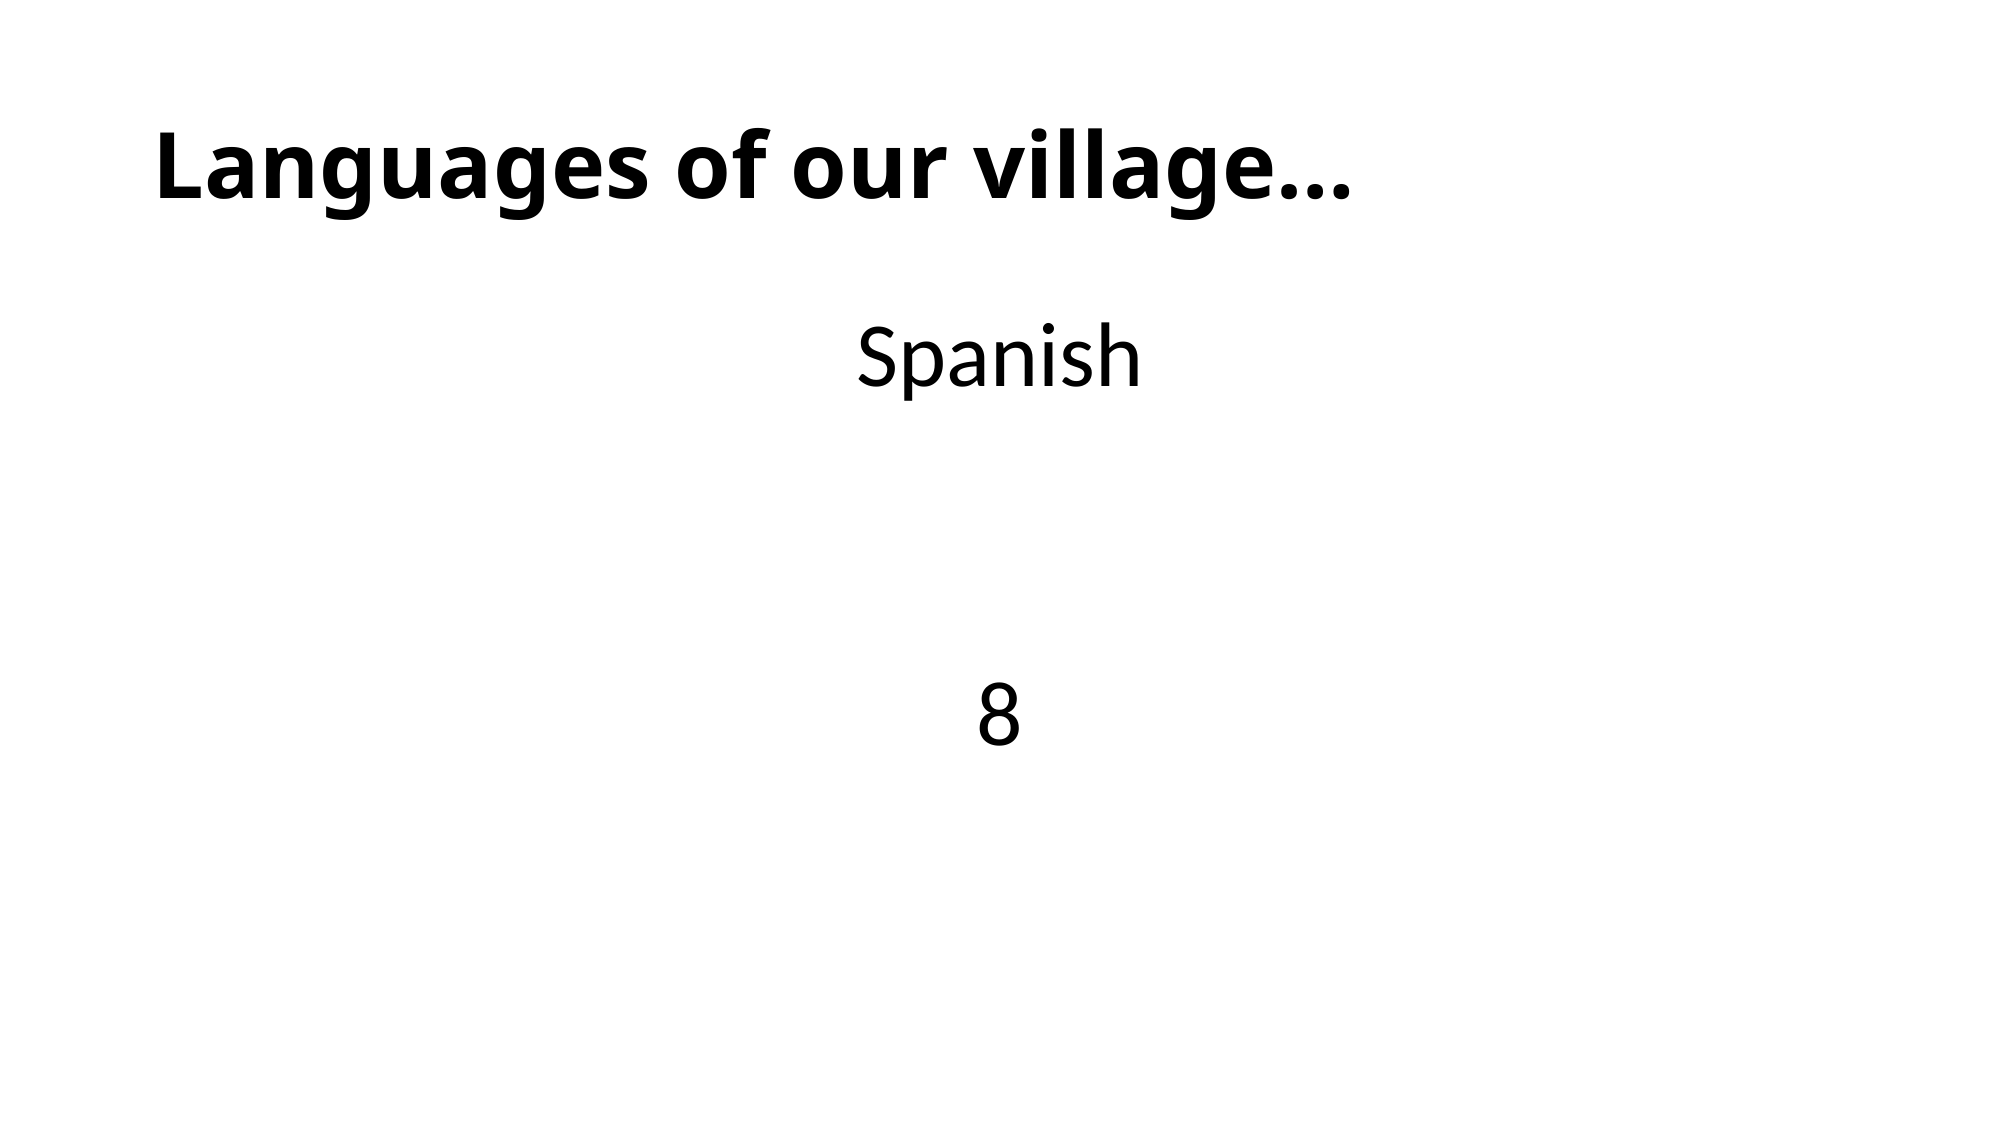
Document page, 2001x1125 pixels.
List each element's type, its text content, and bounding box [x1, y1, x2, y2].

list Spanish 8 [137, 299, 1863, 1014]
title Languages of our village… [137, 59, 1863, 278]
